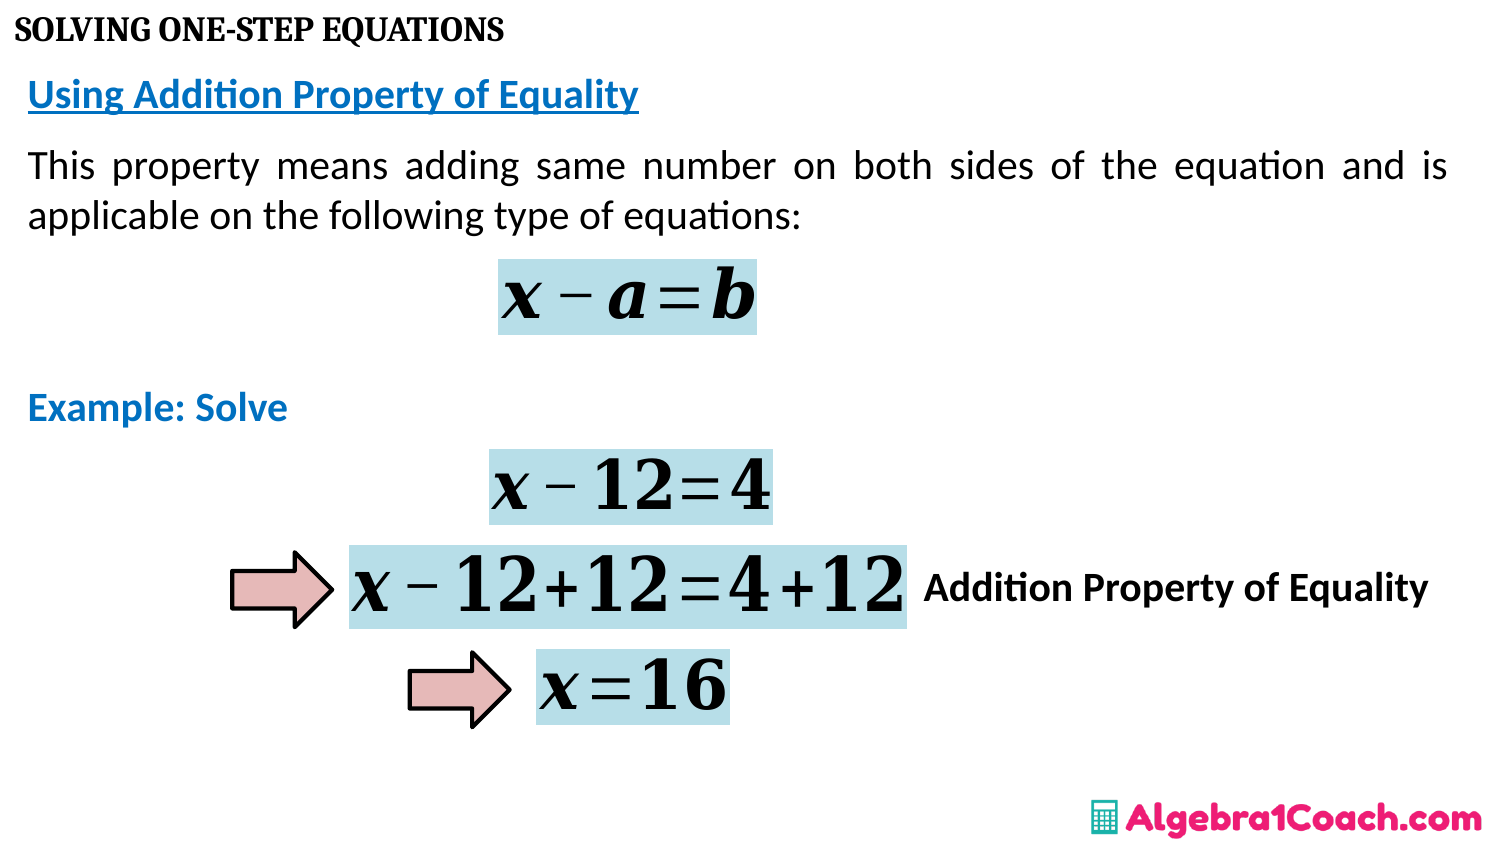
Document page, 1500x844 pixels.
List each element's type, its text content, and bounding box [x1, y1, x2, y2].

text_box [230, 550, 335, 630]
picture [1074, 795, 1492, 844]
text_box [407, 650, 512, 730]
text_box SOLVING ONE-STEP EQUATIONS [0, 0, 550, 57]
text_box Addition Property of Equality [908, 552, 1468, 618]
